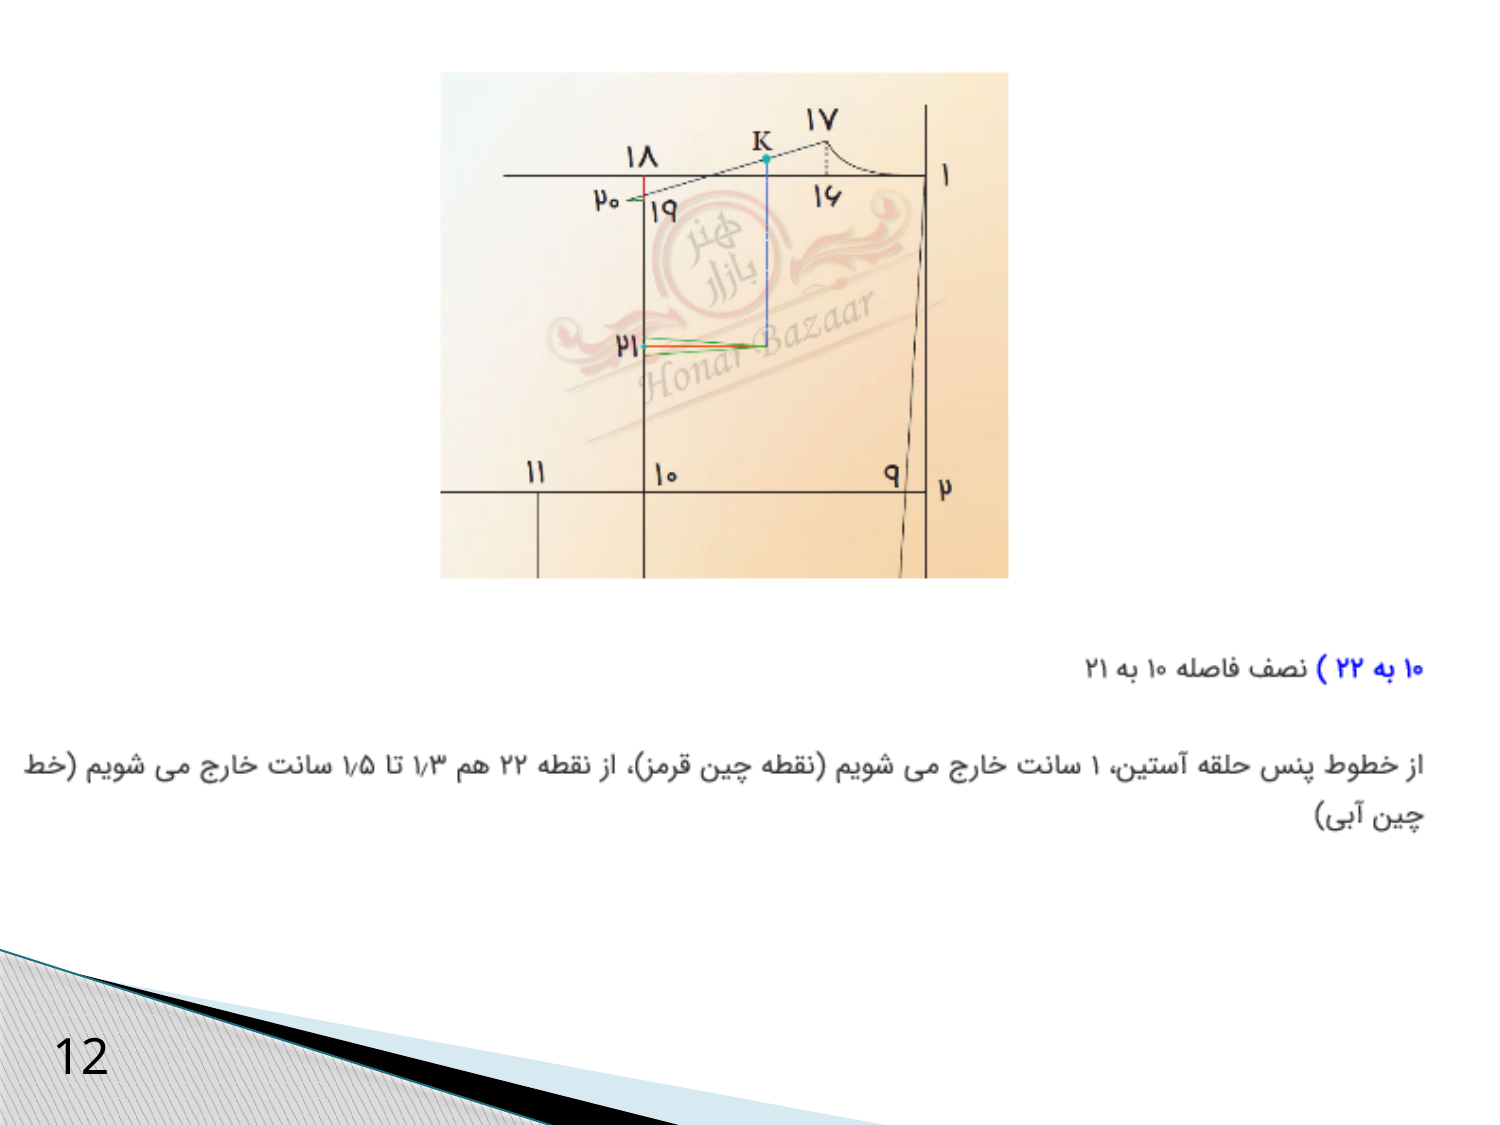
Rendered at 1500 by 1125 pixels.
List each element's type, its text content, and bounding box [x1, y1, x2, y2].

picture [0, 37, 1498, 863]
text_box 12 [37, 1017, 138, 1093]
